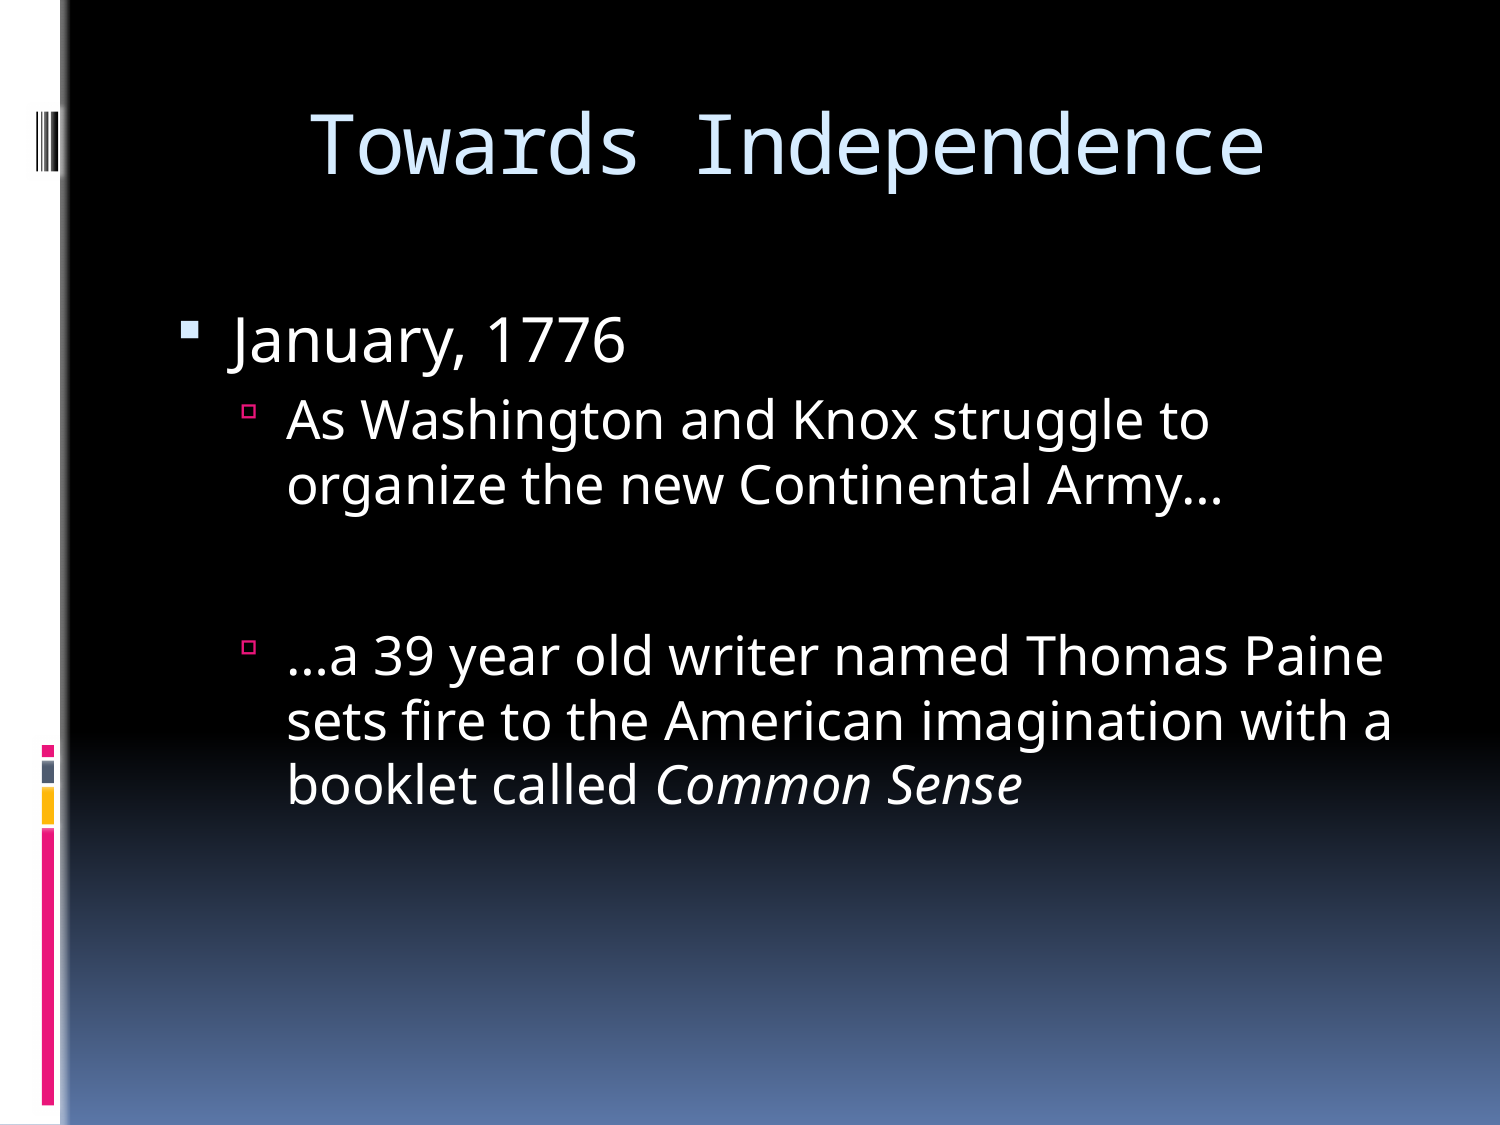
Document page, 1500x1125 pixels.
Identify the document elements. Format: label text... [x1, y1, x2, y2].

list January, 1776 As Washington and Knox struggle to organize the new Continental Army… …a 39 year old writer named Thomas Paine sets fire to the American imagination with a booklet called Common Sense [150, 292, 1425, 1043]
title Towards Independence [150, 83, 1425, 234]
